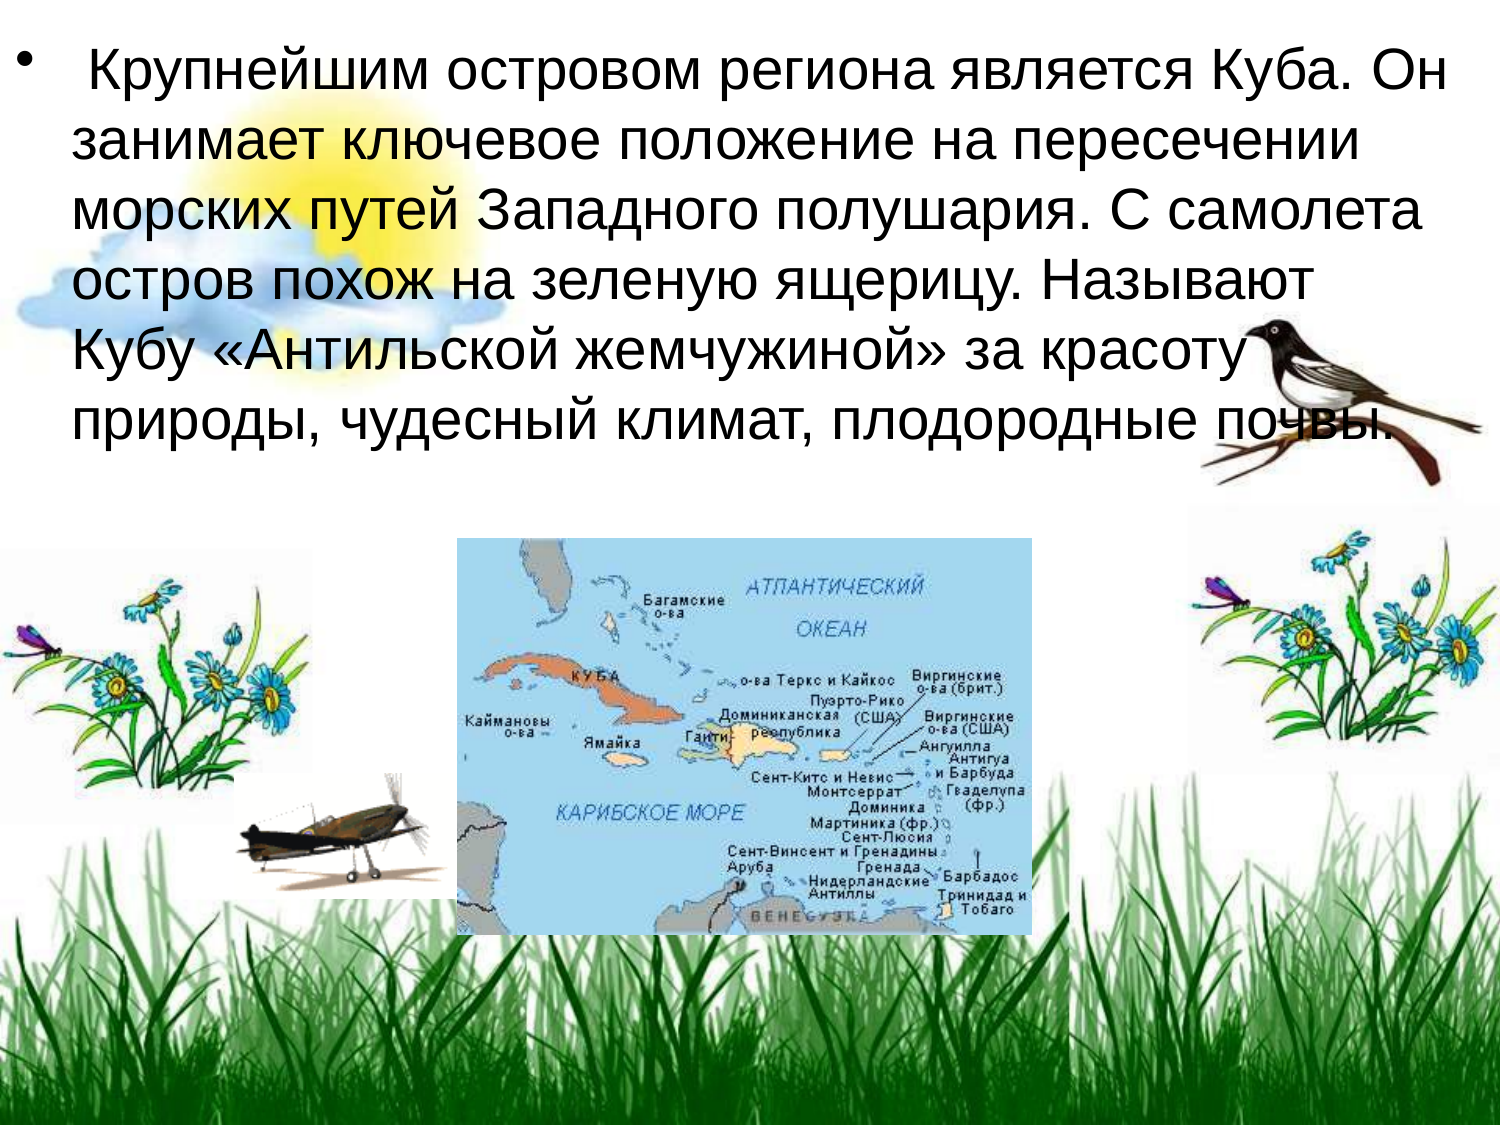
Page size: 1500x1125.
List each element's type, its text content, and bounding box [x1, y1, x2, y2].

picture [0, 0, 1500, 1125]
list Крупнейшим островом региона является Куба. Он занимает ключевое положение на пересечении морских путей Западного полушария. С самолета остров похож на зеленую ящерицу. Называют Кубу «Антильской жемчужиной» за красоту природы, чудесный климат, плодородные почвы. [0, 23, 1466, 540]
